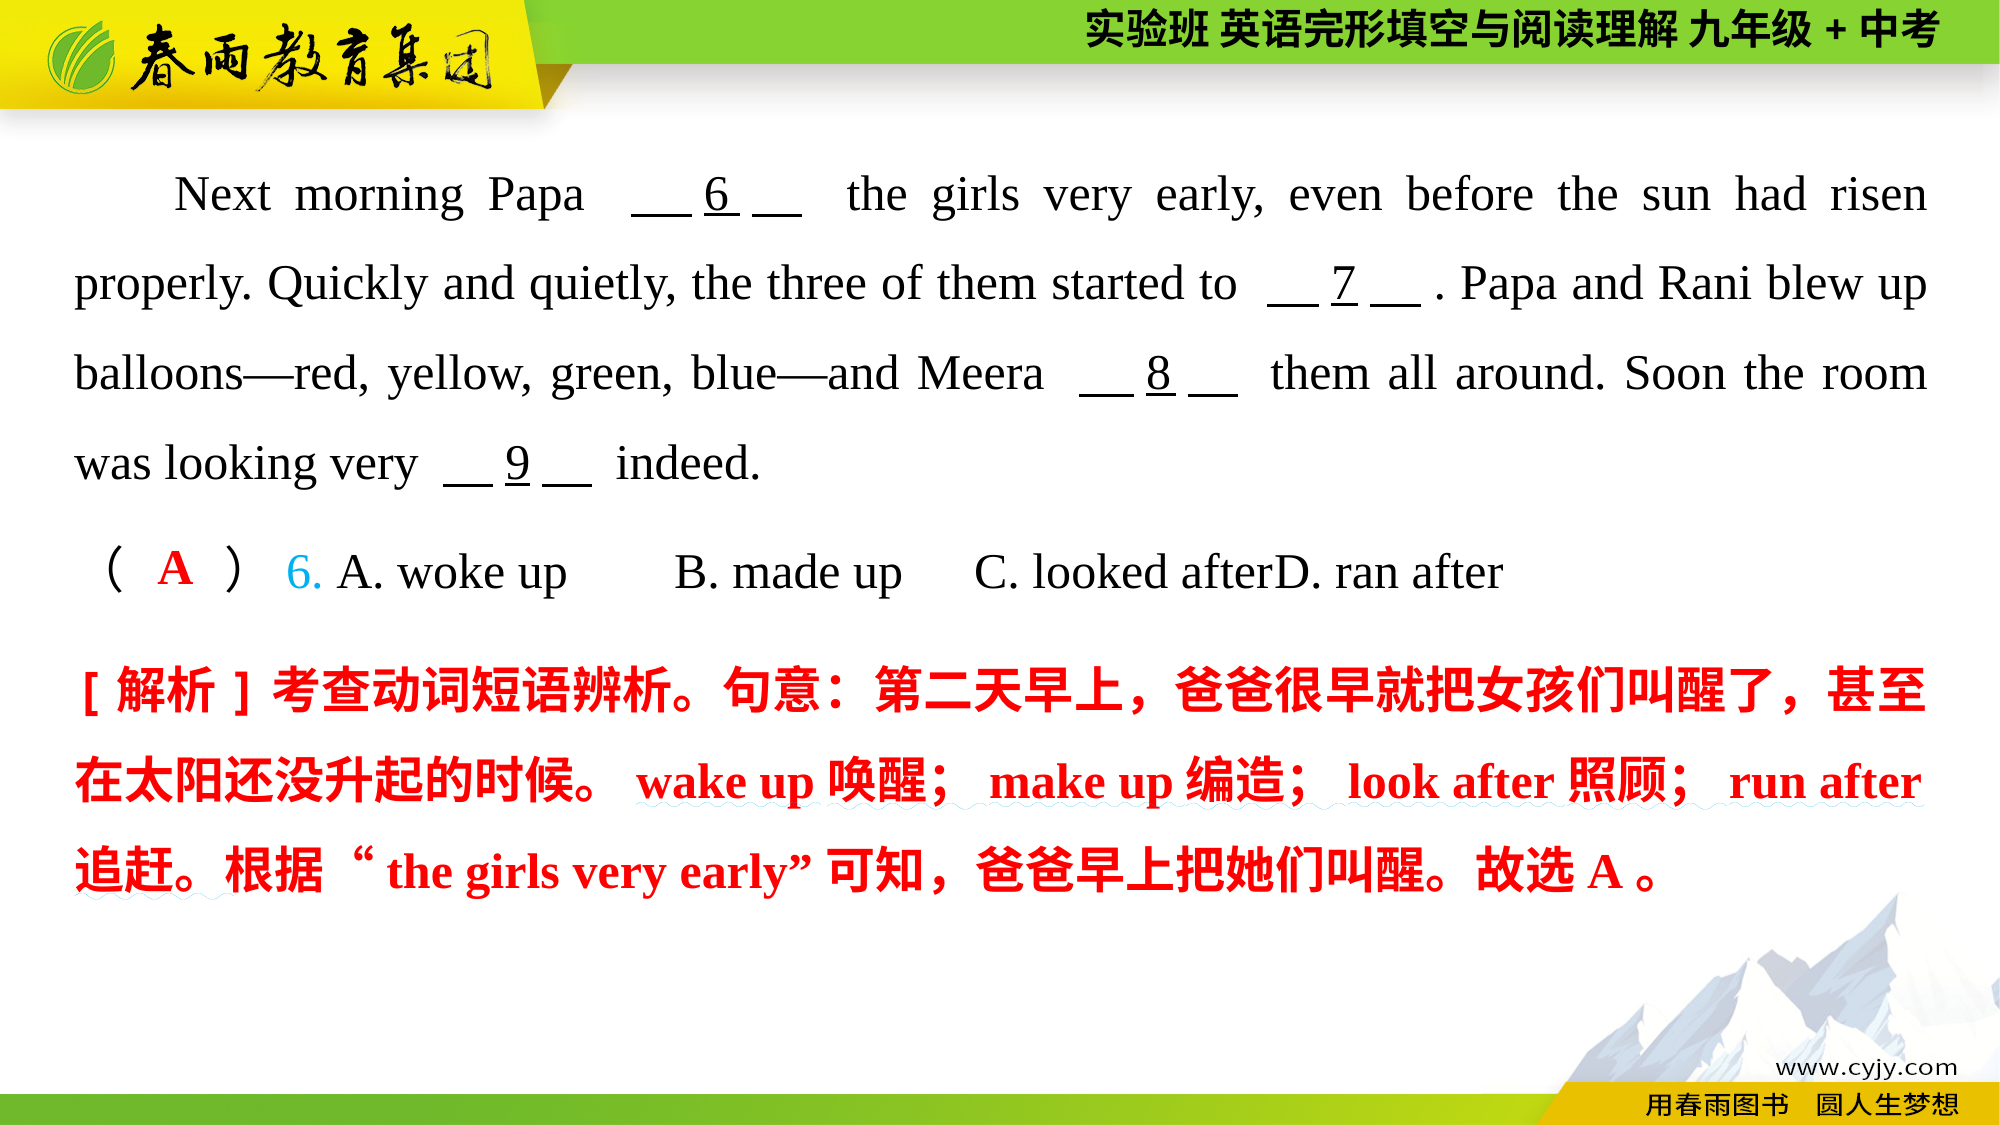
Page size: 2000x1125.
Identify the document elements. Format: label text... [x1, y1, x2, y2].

text_box （ ）6. A. woke up B. made up C. looked after D. ran after [59, 501, 1944, 606]
picture [0, 0, 2000, 1125]
text_box A [142, 527, 209, 602]
text_box [解析]考查动词短语辨析。句意：第二天早上，爸爸很早就把女孩们叫醒了，甚至在太阳还没升起的时候。wake up唤醒；make up编造；look after照顾；run after追赶。根据“the girls very early”可知，爸爸早上把她们叫醒。故选A。 [59, 621, 1944, 907]
list Next morning Papa 6 the girls very early, even before the sun had risen properly. Quickly and quietly, the three of them started to 7 . Papa and Rani blew up balloons—red, yellow, green, blue—and Meera 8 them all around. Soon the room was looking very 9 indeed. [59, 122, 1944, 501]
